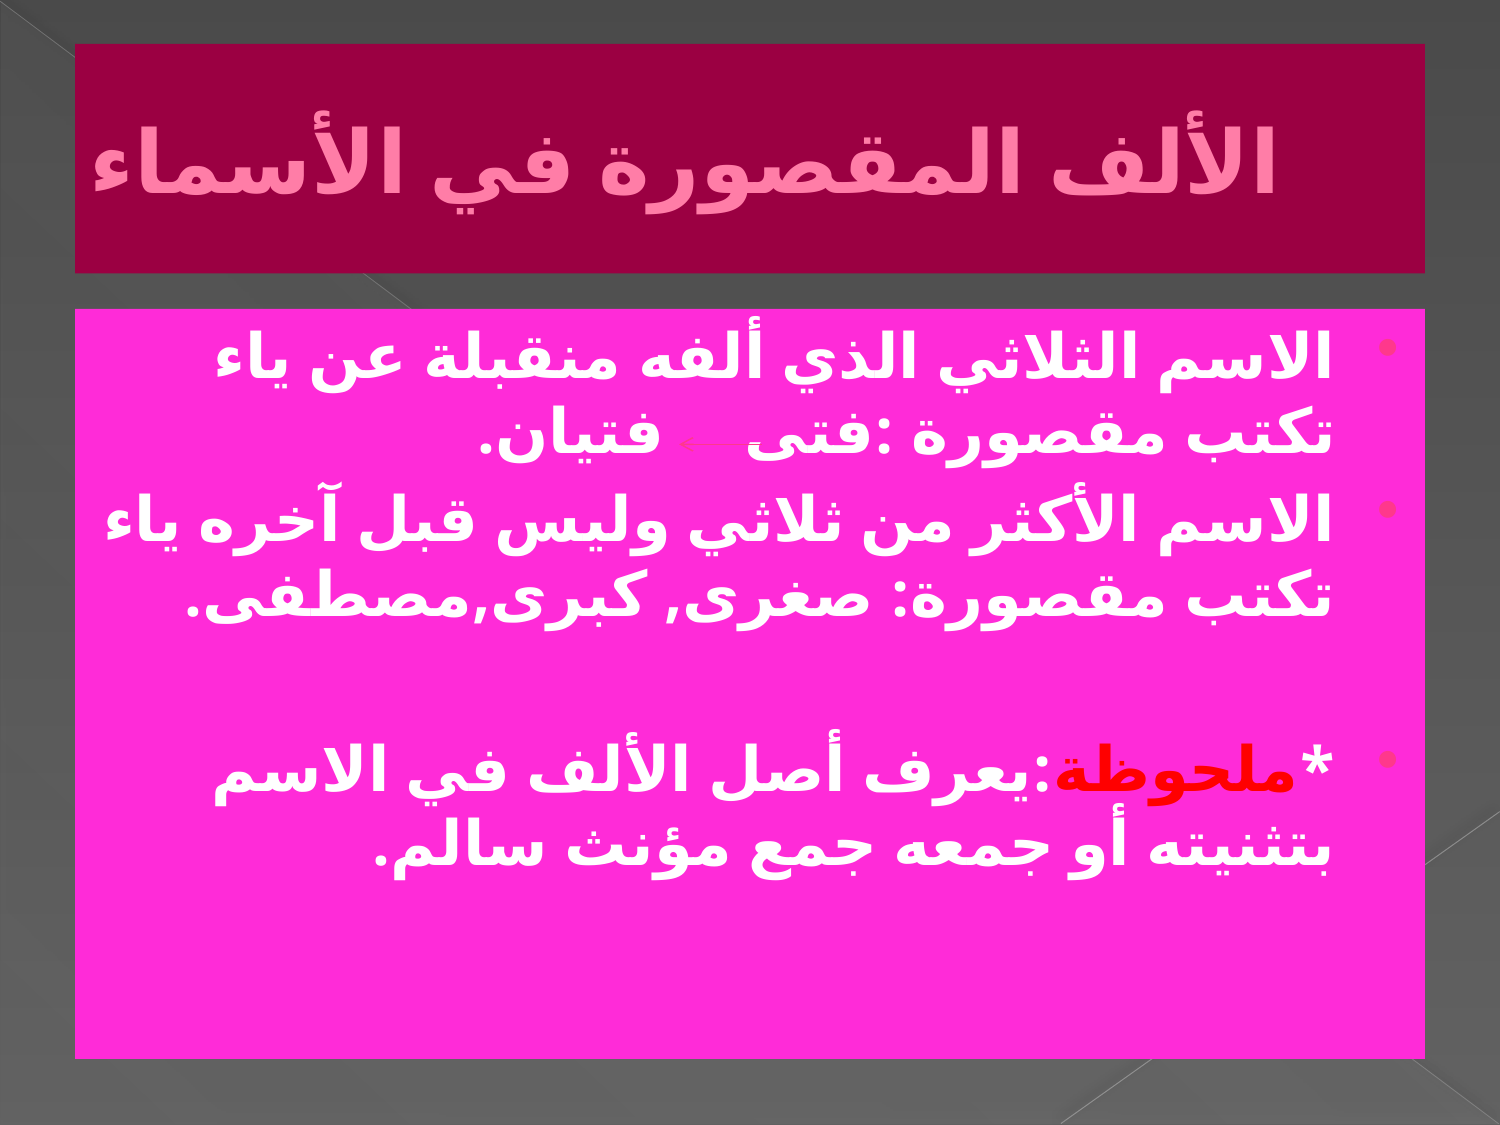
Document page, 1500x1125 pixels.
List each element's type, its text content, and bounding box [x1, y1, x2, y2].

title الألف المقصورة في الأسماء [75, 43, 1425, 274]
list الاسم الثلاثي الذي ألفه منقبلة عن ياء تكتب مقصورة :فتى فتيان. الاسم الأكثر من ثلاثي وليس قبل آخره ياء تكتب مقصورة: صغرى, كبرى,مصطفى. *ملحوظة:يعرف أصل الألف في الاسم بتثنيته أو جمعه جمع مؤنث سالم. [75, 308, 1425, 1059]
